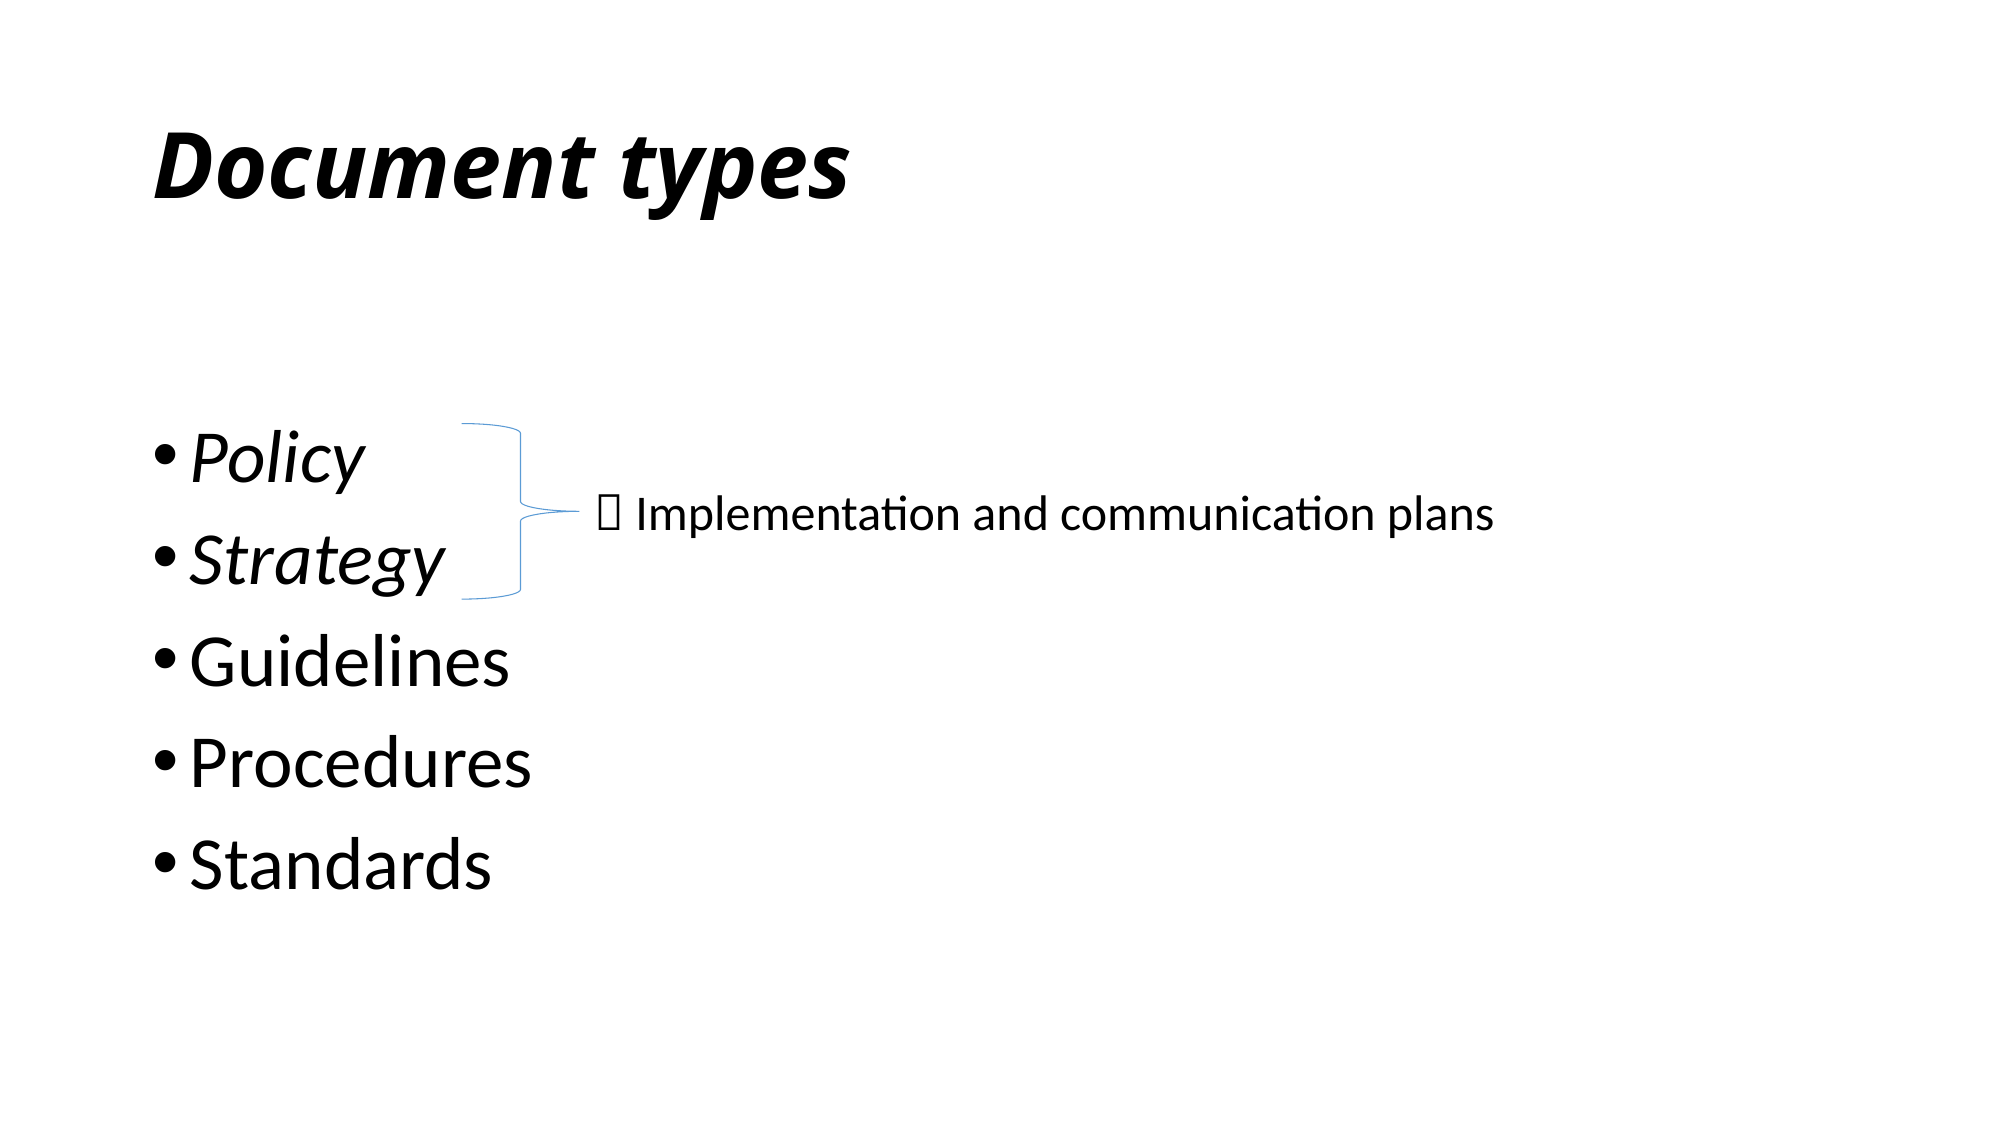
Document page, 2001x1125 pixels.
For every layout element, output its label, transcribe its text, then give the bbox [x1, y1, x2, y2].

text_box  Implementation and communication plans [579, 473, 1606, 549]
title Document types [137, 59, 1863, 278]
list Policy Strategy Guidelines Procedures Standards [137, 299, 1863, 1014]
text_box [461, 423, 579, 600]
